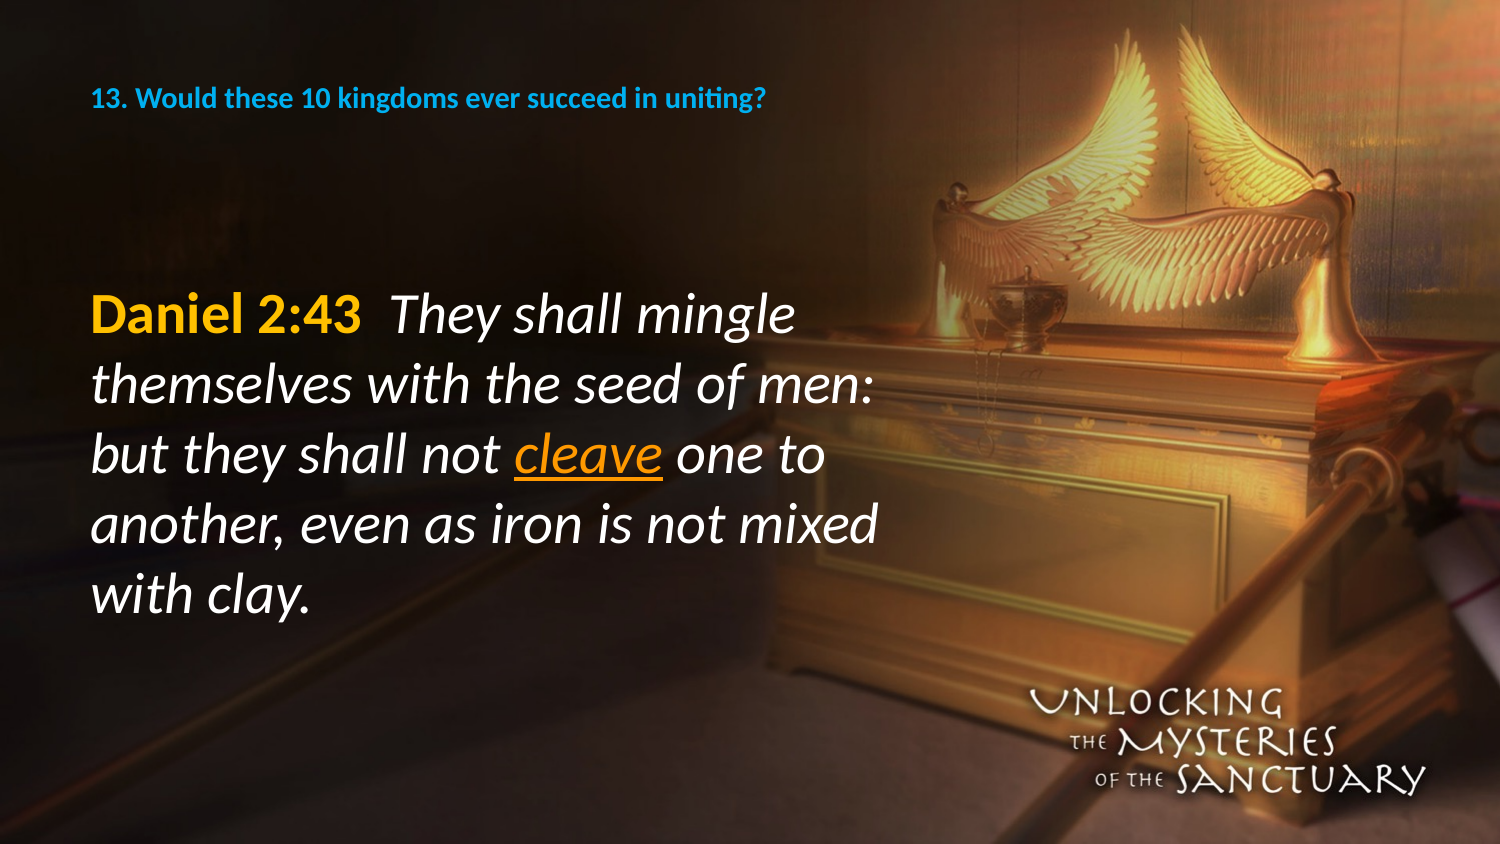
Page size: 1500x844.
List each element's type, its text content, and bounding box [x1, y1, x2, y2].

picture [0, 0, 1500, 844]
title 13. Would these 10 kingdoms ever succeed in uniting? [75, 33, 1425, 175]
list Daniel 2:43 They shall mingle themselves with the seed of men: but they shall not cleave one to another, even as iron is not mixed with clay. [75, 267, 956, 754]
